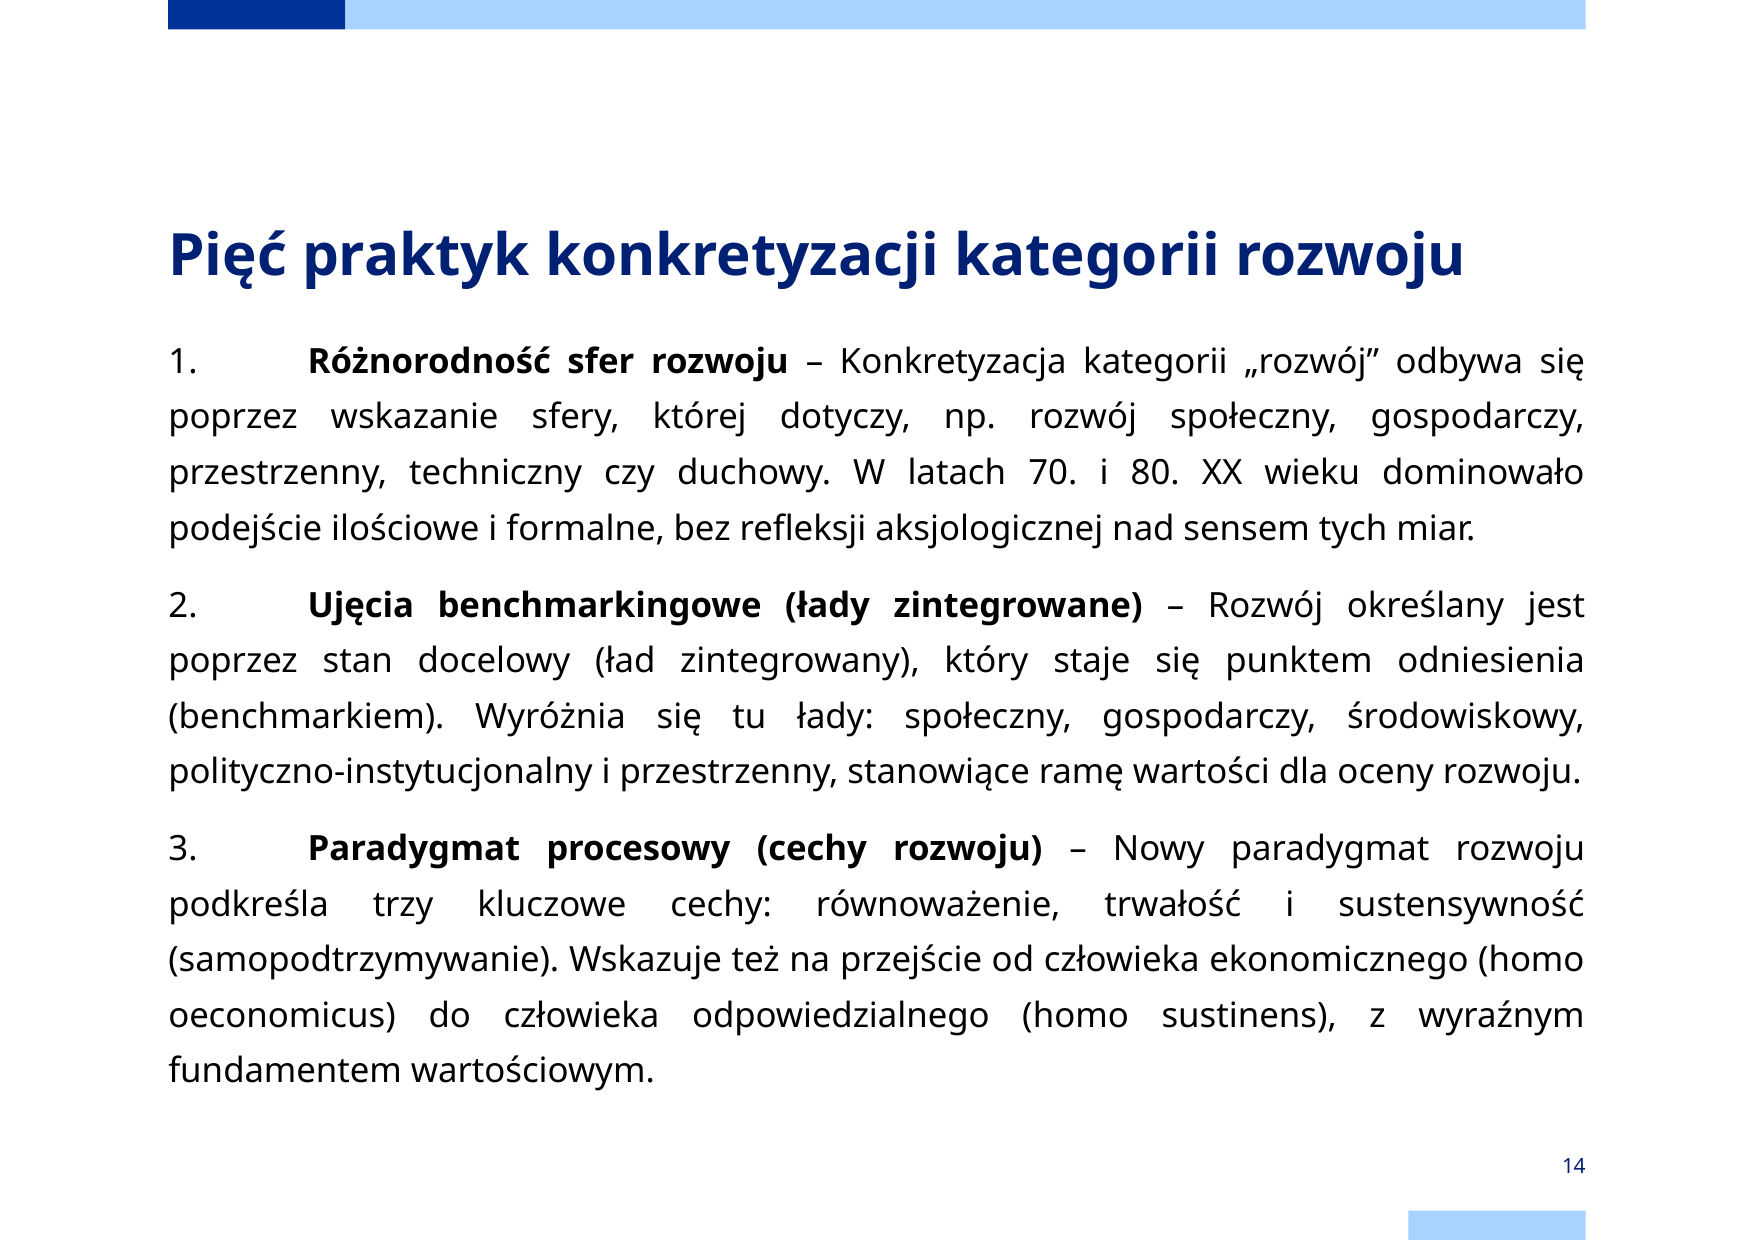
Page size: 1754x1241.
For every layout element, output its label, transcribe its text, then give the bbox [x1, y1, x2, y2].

title Pięć praktyk konkretyzacji kategorii rozwoju [168, 147, 1586, 324]
slide_number ‹#› [1408, 1151, 1586, 1182]
list 1. Różnorodność sfer rozwoju – Konkretyzacja kategorii „rozwój” odbywa się poprzez wskazanie sfery, której dotyczy, np. rozwój społeczny, gospodarczy, przestrzenny, techniczny czy duchowy. W latach 70. i 80. XX wieku dominowało podejście ilościowe i formalne, bez refleksji aksjologicznej nad sensem tych miar. 2. Ujęcia benchmarkingowe (łady zintegrowane) – Rozwój określany jest poprzez stan docelowy (ład zintegrowany), który staje się punktem odniesienia (benchmarkiem). Wyróżnia się tu łady: społeczny, gospodarczy, środowiskowy, polityczno-instytucjonalny i przestrzenny, stanowiące ramę wartości dla oceny rozwoju. 3. Paradygmat procesowy (cechy rozwoju) – Nowy paradygmat rozwoju podkreśla trzy kluczowe cechy: równoważenie, trwałość i sustensywność (samopodtrzymywanie). Wskazuje też na przejście od człowieka ekonomicznego (homo oeconomicus) do człowieka odpowiedzialnego (homo sustinens), z wyraźnym fundamentem wartościowym. [168, 324, 1586, 1093]
